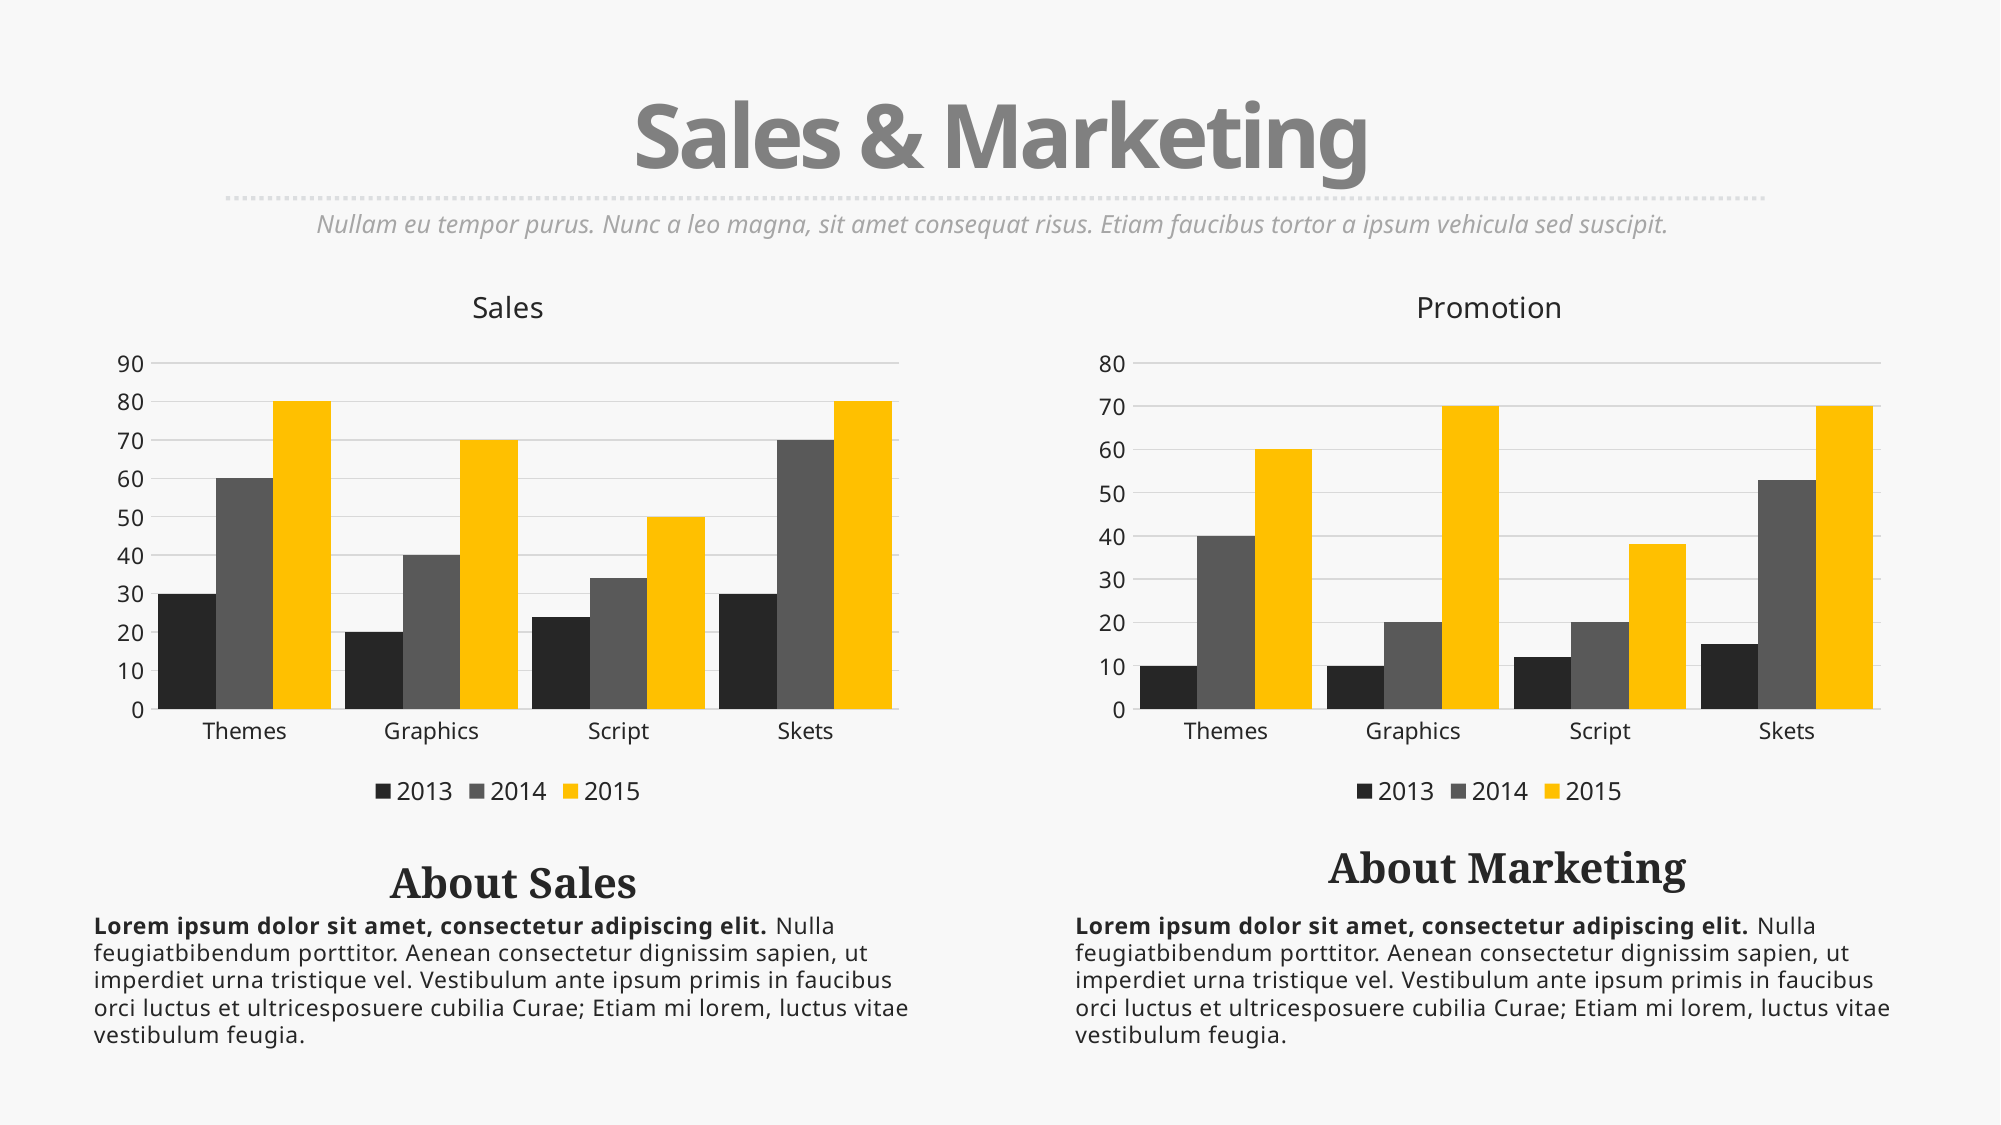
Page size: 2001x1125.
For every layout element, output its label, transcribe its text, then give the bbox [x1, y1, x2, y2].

text_box About Sales [374, 849, 653, 915]
text_box Nullam eu tempor purus. Nunc a leo magna, sit amet consequat risus. Etiam faucibus tortor a ipsum vehicula sed suscipit. [117, 203, 1878, 244]
chart [100, 259, 916, 815]
text_box Lorem ipsum dolor sit amet, consectetur adipiscing elit. Nulla feugiatbibendum porttitor. Aenean consectetur dignissim sapien, ut imperdiet urna tristique vel. Vestibulum ante ipsum primis in faucibus orci luctus et ultricesposuere cubilia Curae; Etiam mi lorem, luctus vitae vestibulum feugia. [1060, 903, 1919, 1122]
chart [1082, 259, 1897, 815]
text_box Sales & Marketing [623, 74, 1384, 192]
text_box Lorem ipsum dolor sit amet, consectetur adipiscing elit. Nulla feugiatbibendum porttitor. Aenean consectetur dignissim sapien, ut imperdiet urna tristique vel. Vestibulum ante ipsum primis in faucibus orci luctus et ultricesposuere cubilia Curae; Etiam mi lorem, luctus vitae vestibulum feugia. [78, 903, 938, 1122]
text_box About Marketing [1313, 834, 1702, 899]
